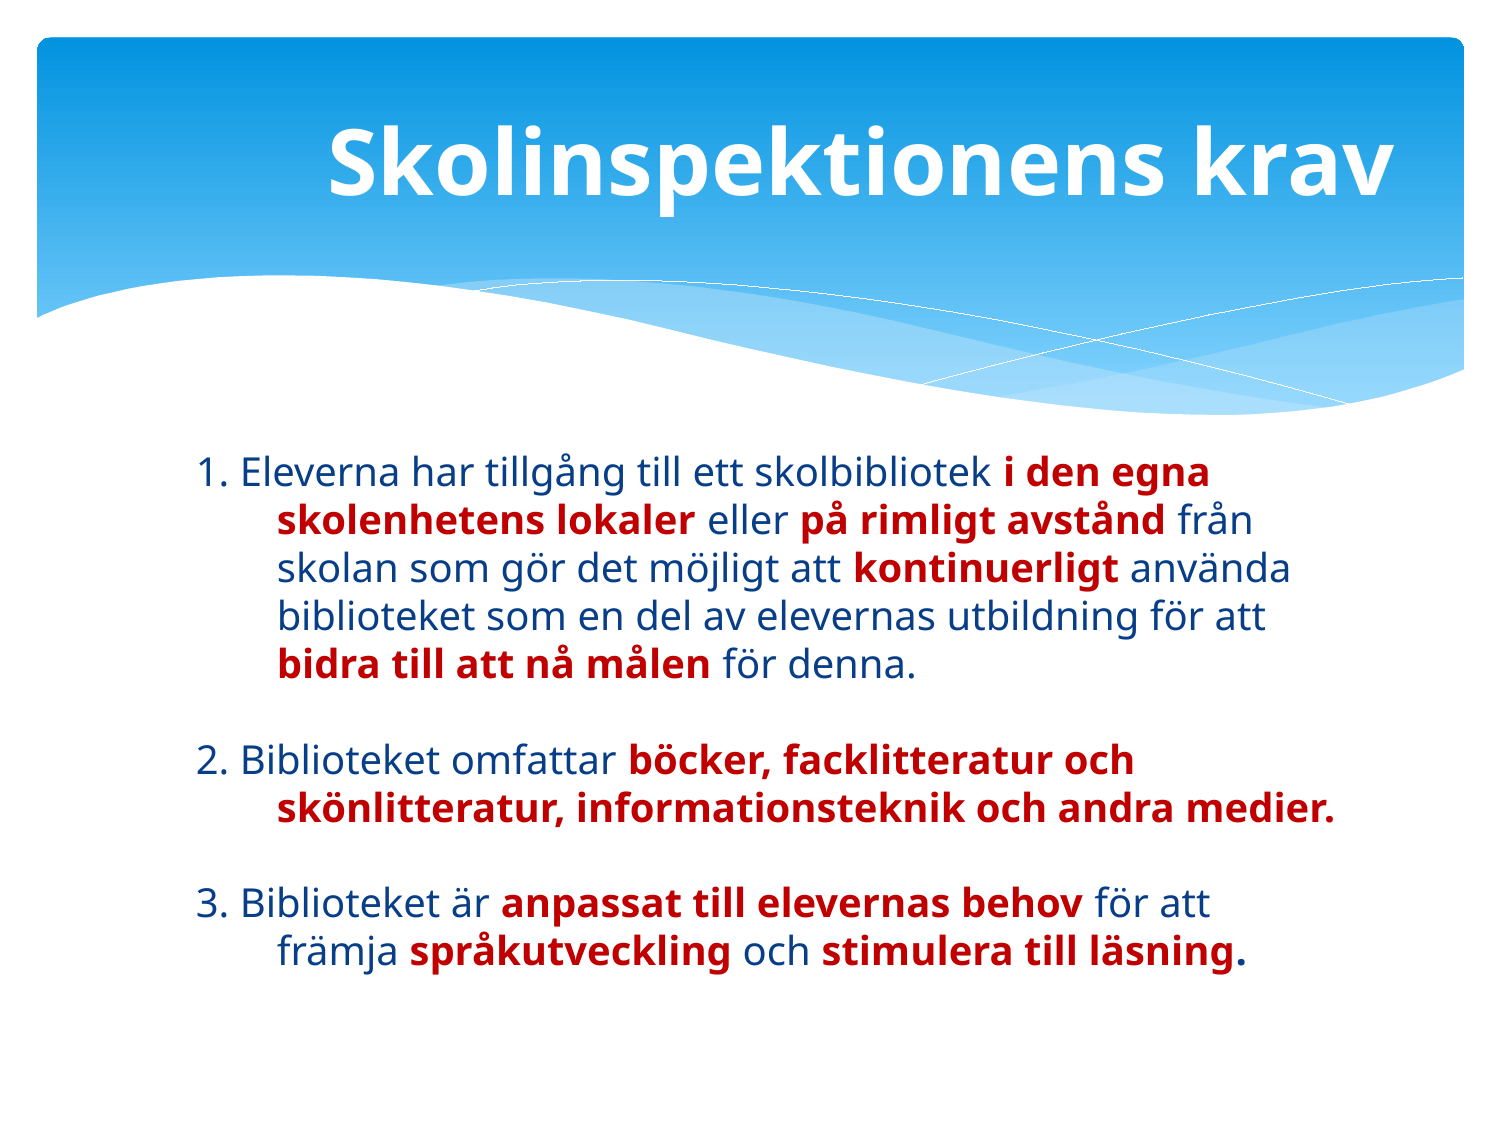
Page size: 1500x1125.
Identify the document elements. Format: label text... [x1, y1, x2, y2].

title Skolinspektionens krav [75, 55, 1425, 261]
list 1. Eleverna har tillgång till ett skolbibliotek i den egna skolenhetens lokaler eller på rimligt avstånd från skolan som gör det möjligt att kontinuerligt använda biblioteket som en del av elevernas utbildning för att bidra till att nå målen för denna. 2. Biblioteket omfattar böcker, facklitteratur och skönlitteratur, informationsteknik och andra medier. 3. Biblioteket är anpassat till elevernas behov för att främja språkutveckling och stimulera till läsning. [143, 438, 1359, 1005]
